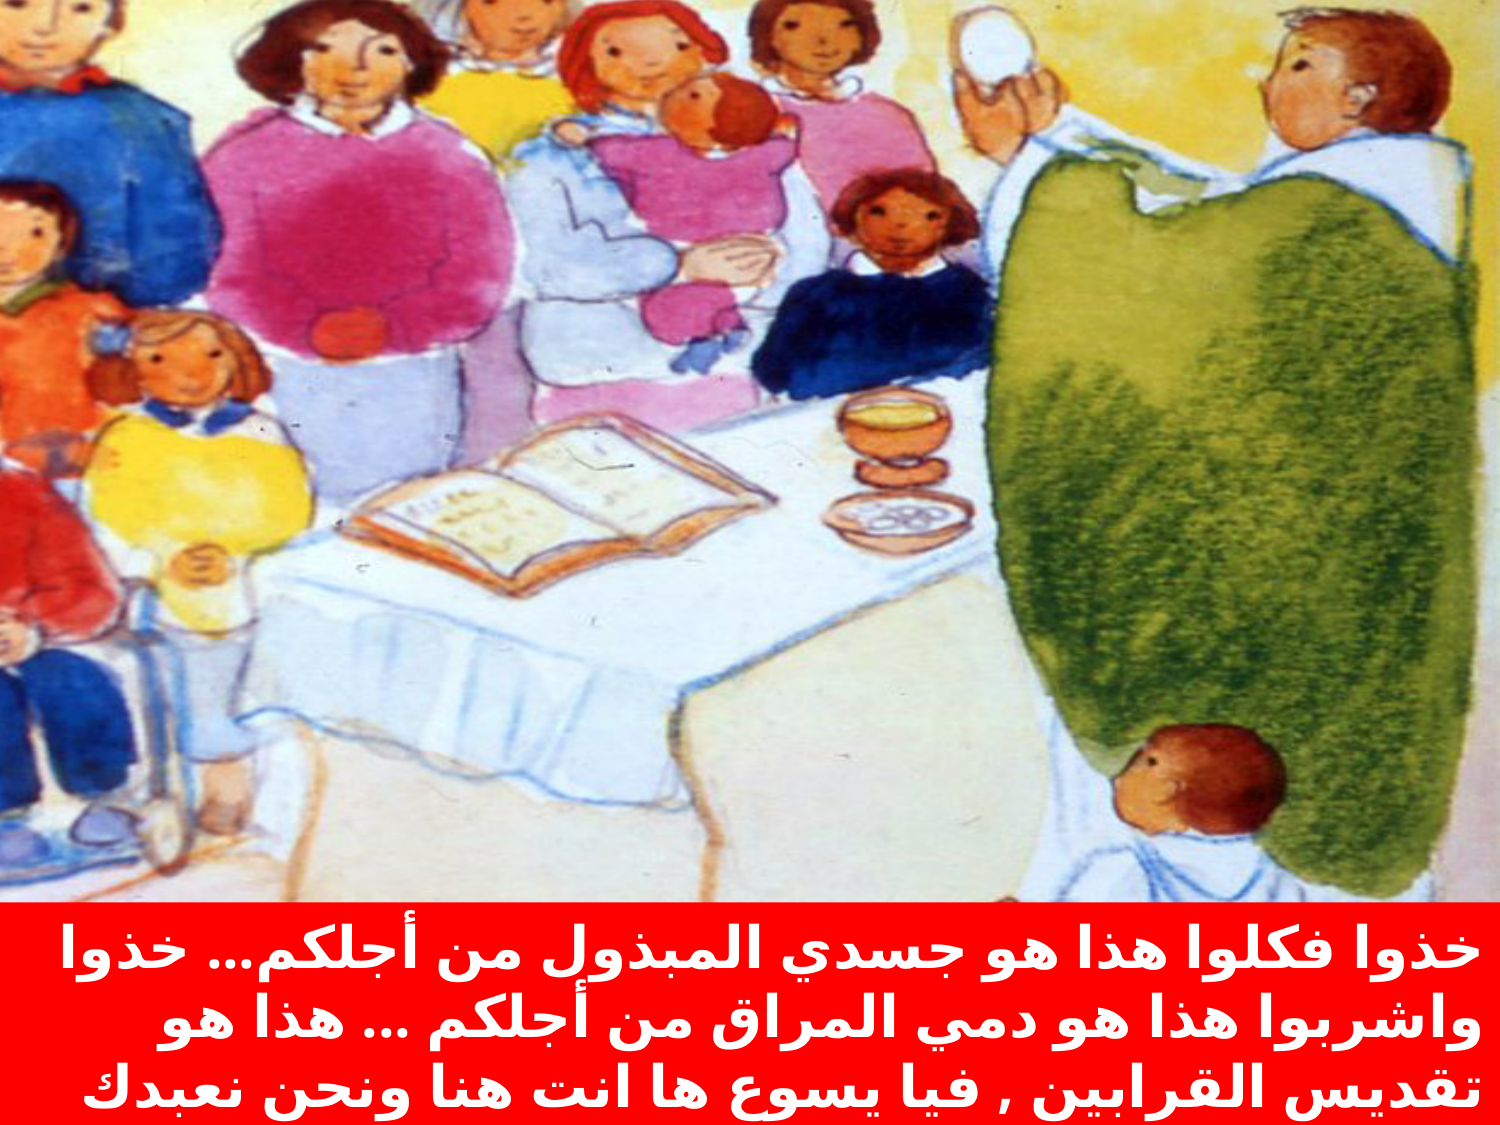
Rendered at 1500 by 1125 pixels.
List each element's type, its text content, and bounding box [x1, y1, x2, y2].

picture [0, 0, 1500, 903]
text_box خذوا فكلوا هذا هو جسدي المبذول من أجلكم... خذوا واشربوا هذا هو دمي المراق من أجلكم ... هذا هو تقديس القرابين , فيا يسوع ها انت هنا ونحن نعبدك ونصلي لك. [0, 909, 1500, 1125]
